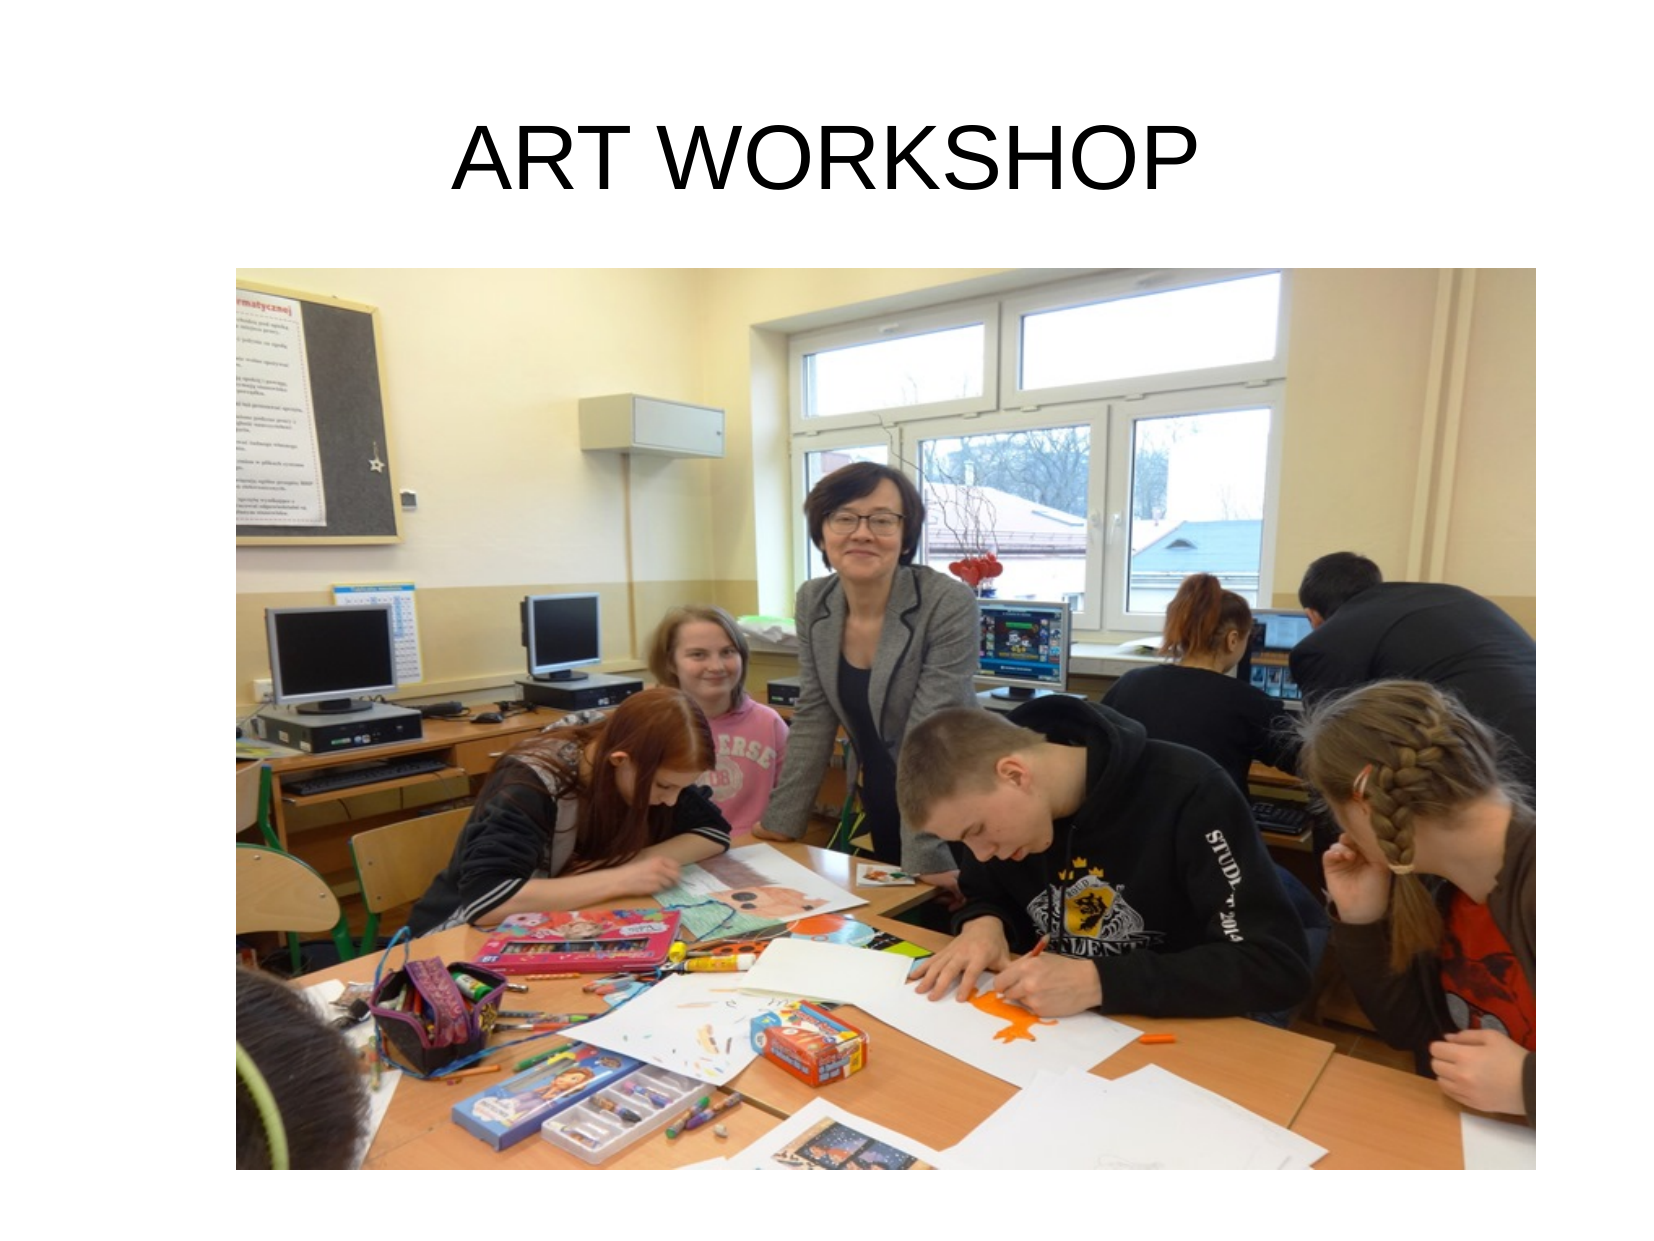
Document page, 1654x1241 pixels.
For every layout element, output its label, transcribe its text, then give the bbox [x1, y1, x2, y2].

title ART WORKSHOP [82, 49, 1571, 257]
picture [236, 268, 1536, 1170]
